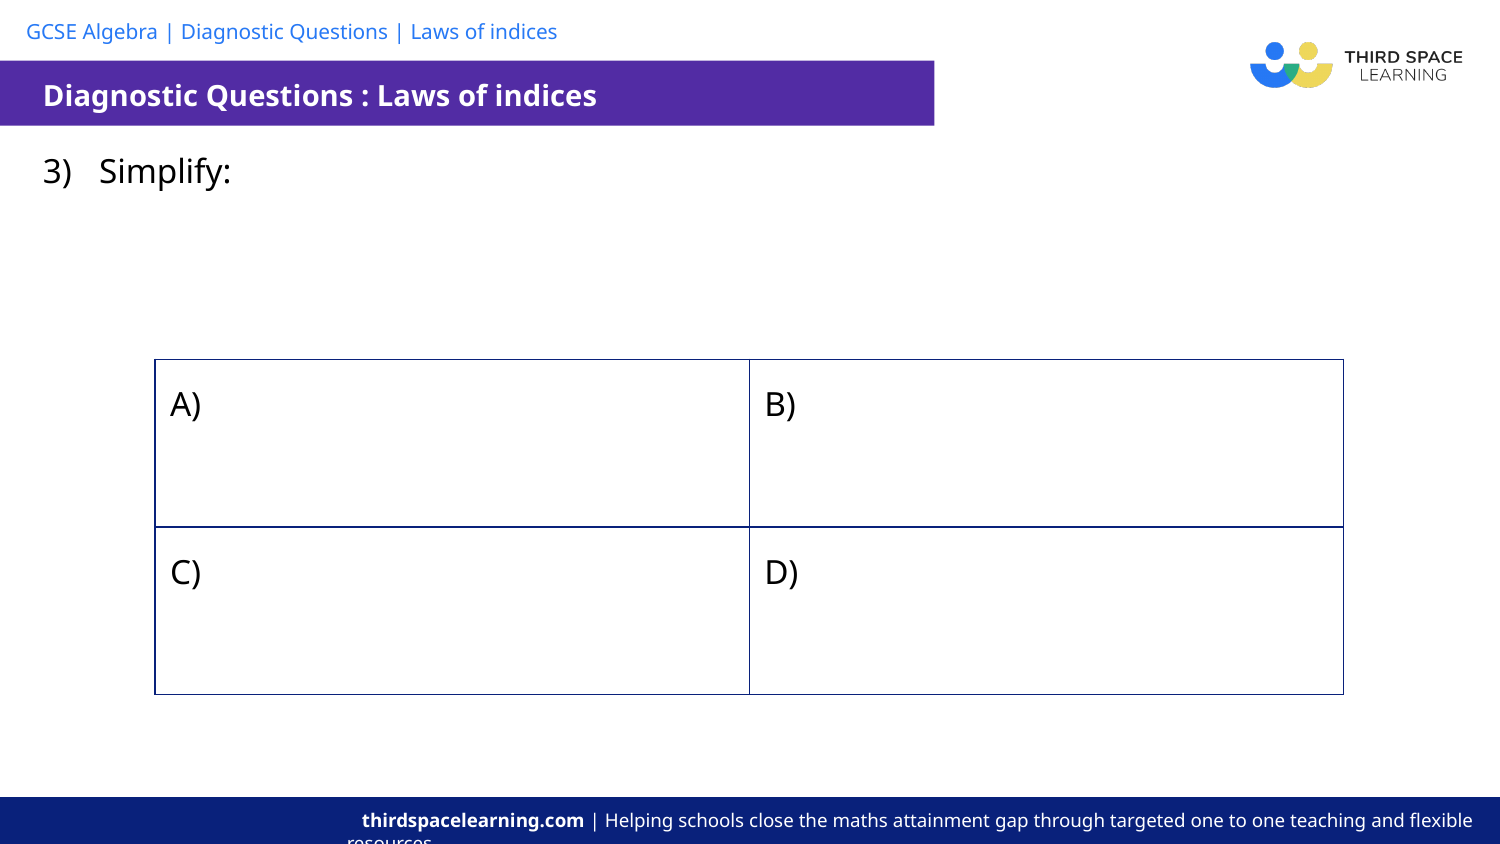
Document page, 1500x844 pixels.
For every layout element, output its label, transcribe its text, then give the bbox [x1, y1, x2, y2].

picture [1250, 33, 1465, 99]
text_box Diagnostic Questions : Laws of indices [27, 61, 778, 127]
